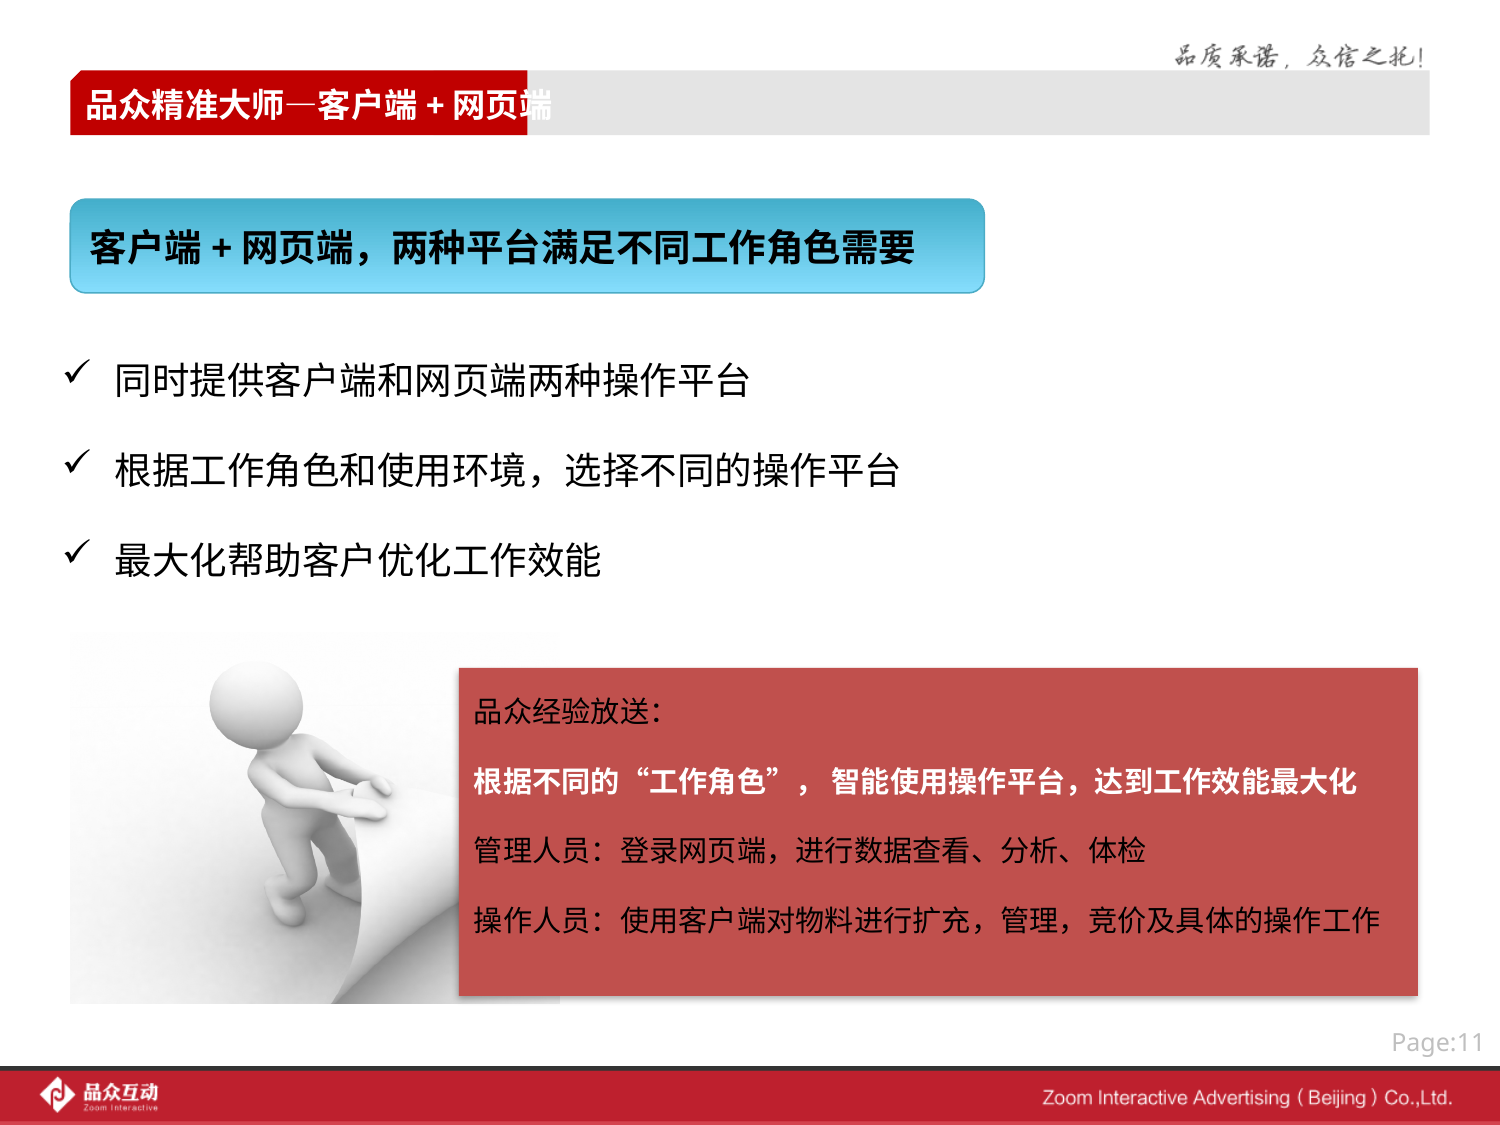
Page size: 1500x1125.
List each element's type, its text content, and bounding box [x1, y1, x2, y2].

picture [1171, 38, 1430, 71]
title 品众精准大师—客户端+网页端 [70, 56, 821, 153]
text_box 客户端+网页端，两种平台满足不同工作角色需要 [69, 198, 986, 294]
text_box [70, 632, 1419, 1005]
picture [0, 1066, 1500, 1125]
text_box 同时提供客户端和网页端两种操作平台 根据工作角色和使用环境，选择不同的操作平台 最大化帮助客户优化工作效能 [46, 304, 1500, 935]
